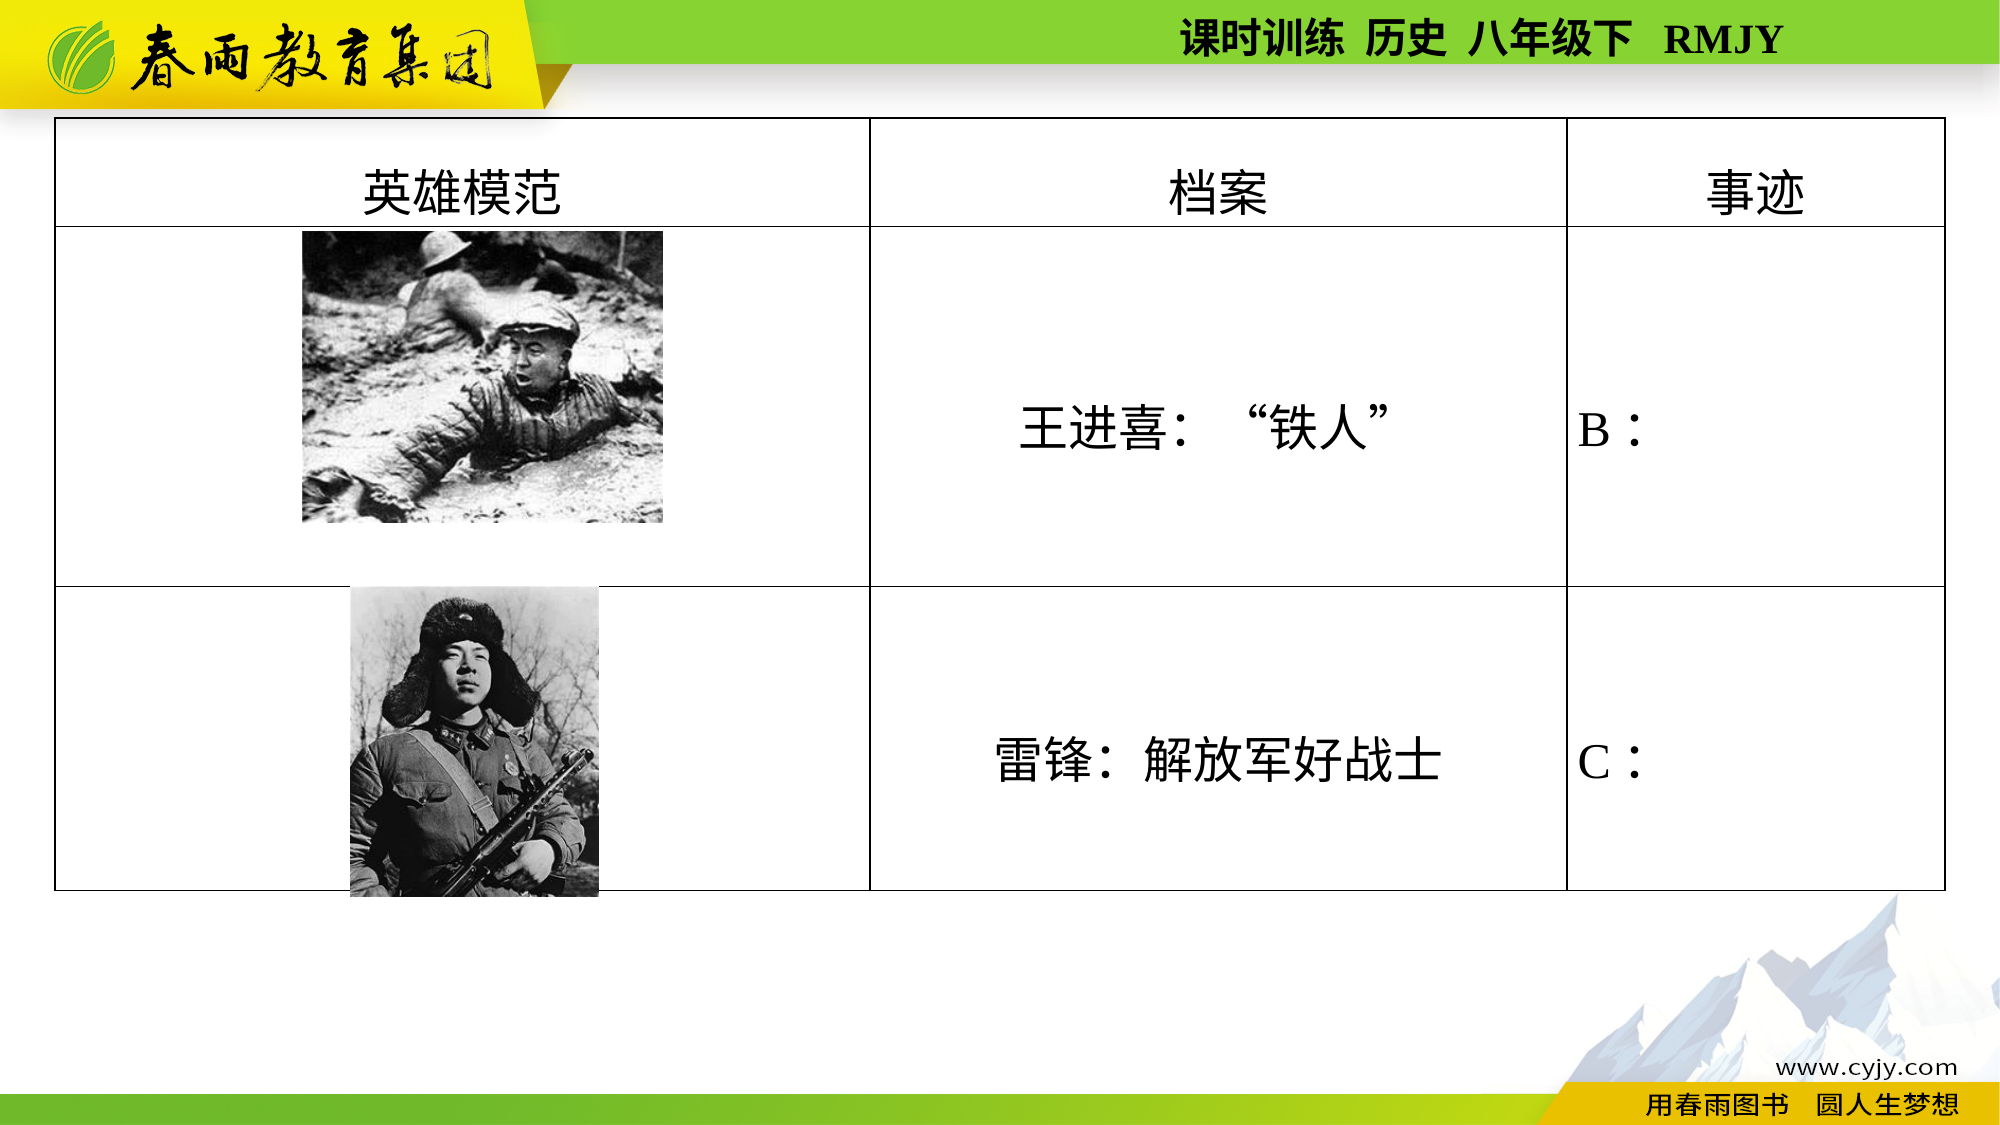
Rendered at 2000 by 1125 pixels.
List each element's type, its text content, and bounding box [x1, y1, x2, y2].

table_cell [56, 227, 869, 586]
table_header 档案 [871, 119, 1566, 226]
table_cell C： [1568, 587, 1944, 890]
table_cell [56, 587, 346, 890]
table_header 英雄模范 [56, 119, 869, 226]
picture [0, 0, 2000, 1125]
table_cell 王进喜：“铁人” [871, 227, 1566, 586]
table_header 事迹 [1568, 119, 1944, 226]
table_cell 雷锋：解放军好战士 [871, 587, 1566, 890]
table_cell [601, 587, 869, 890]
table_cell B： [1568, 227, 1944, 586]
